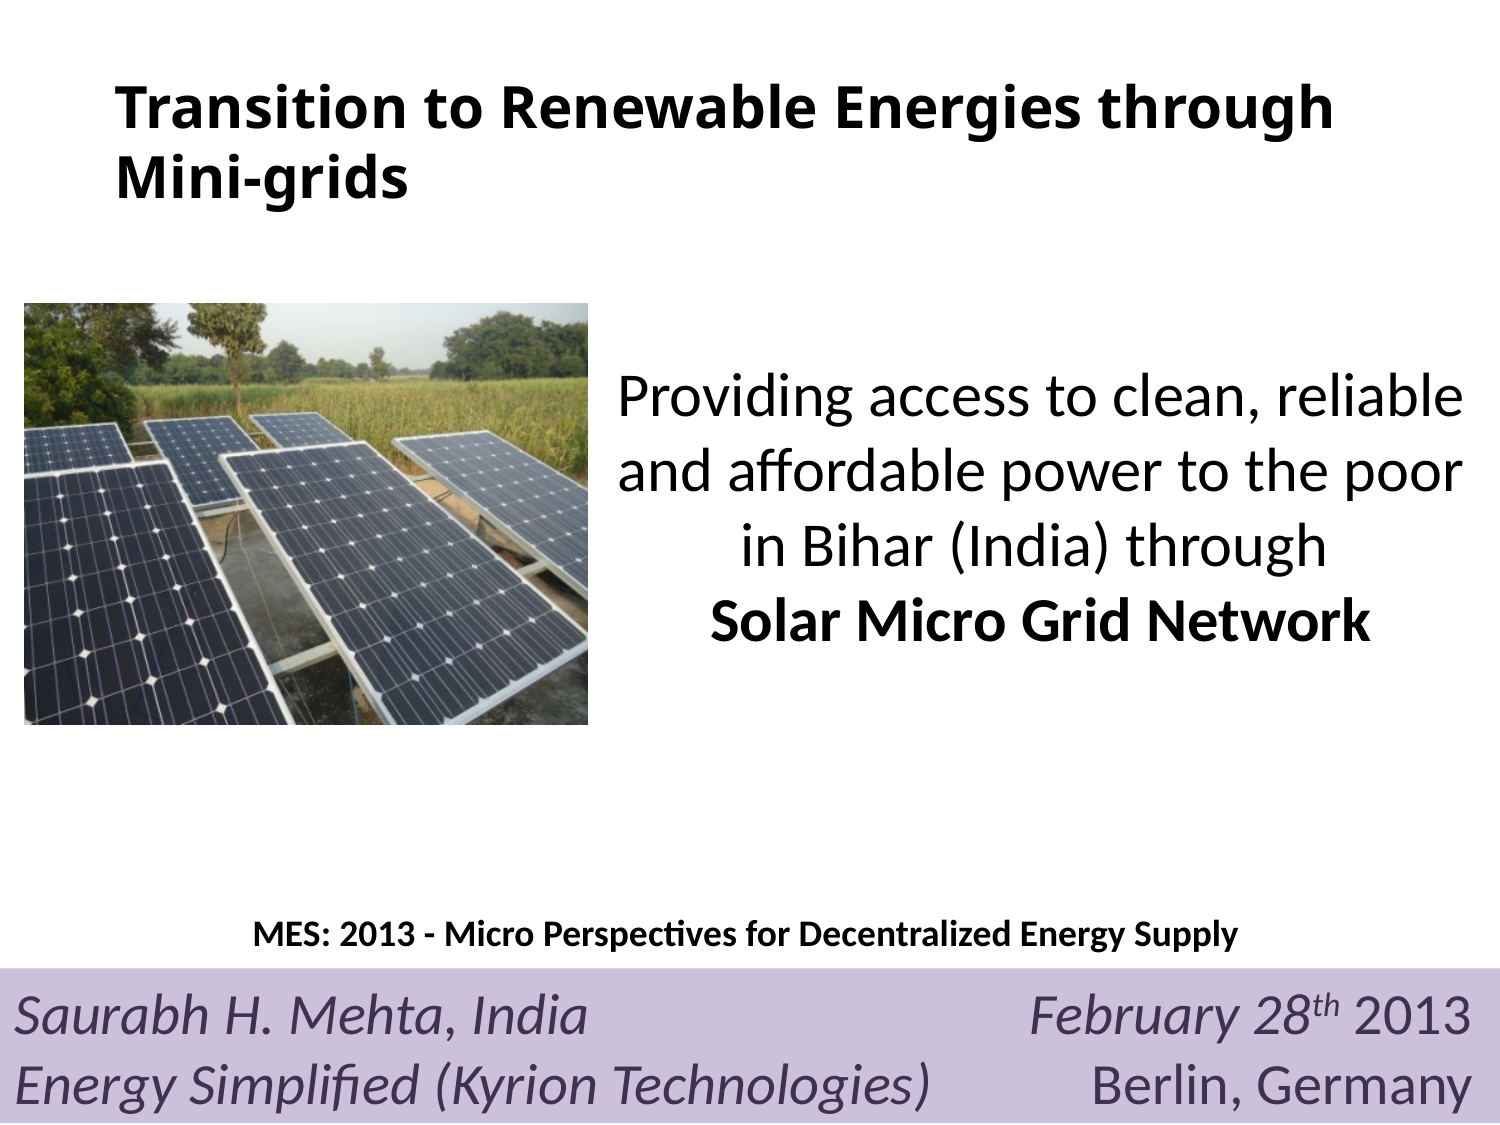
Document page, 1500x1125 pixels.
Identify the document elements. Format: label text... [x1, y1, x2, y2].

text_box Providing access to clean, reliable and affordable power to the poor in Bihar (India) through Solar Micro Grid Network [591, 346, 1492, 736]
text_box Saurabh H. Mehta, India February 28th 2013 Energy Simplified (Kyrion Technologies ) Berlin, Germany [0, 968, 1500, 1124]
picture [24, 302, 588, 726]
text_box MES: 2013 - Micro Perspectives for Decentralized Energy Supply [237, 901, 1263, 962]
text_box Transition to Renewable Energies through Mini-grids [99, 62, 1413, 218]
